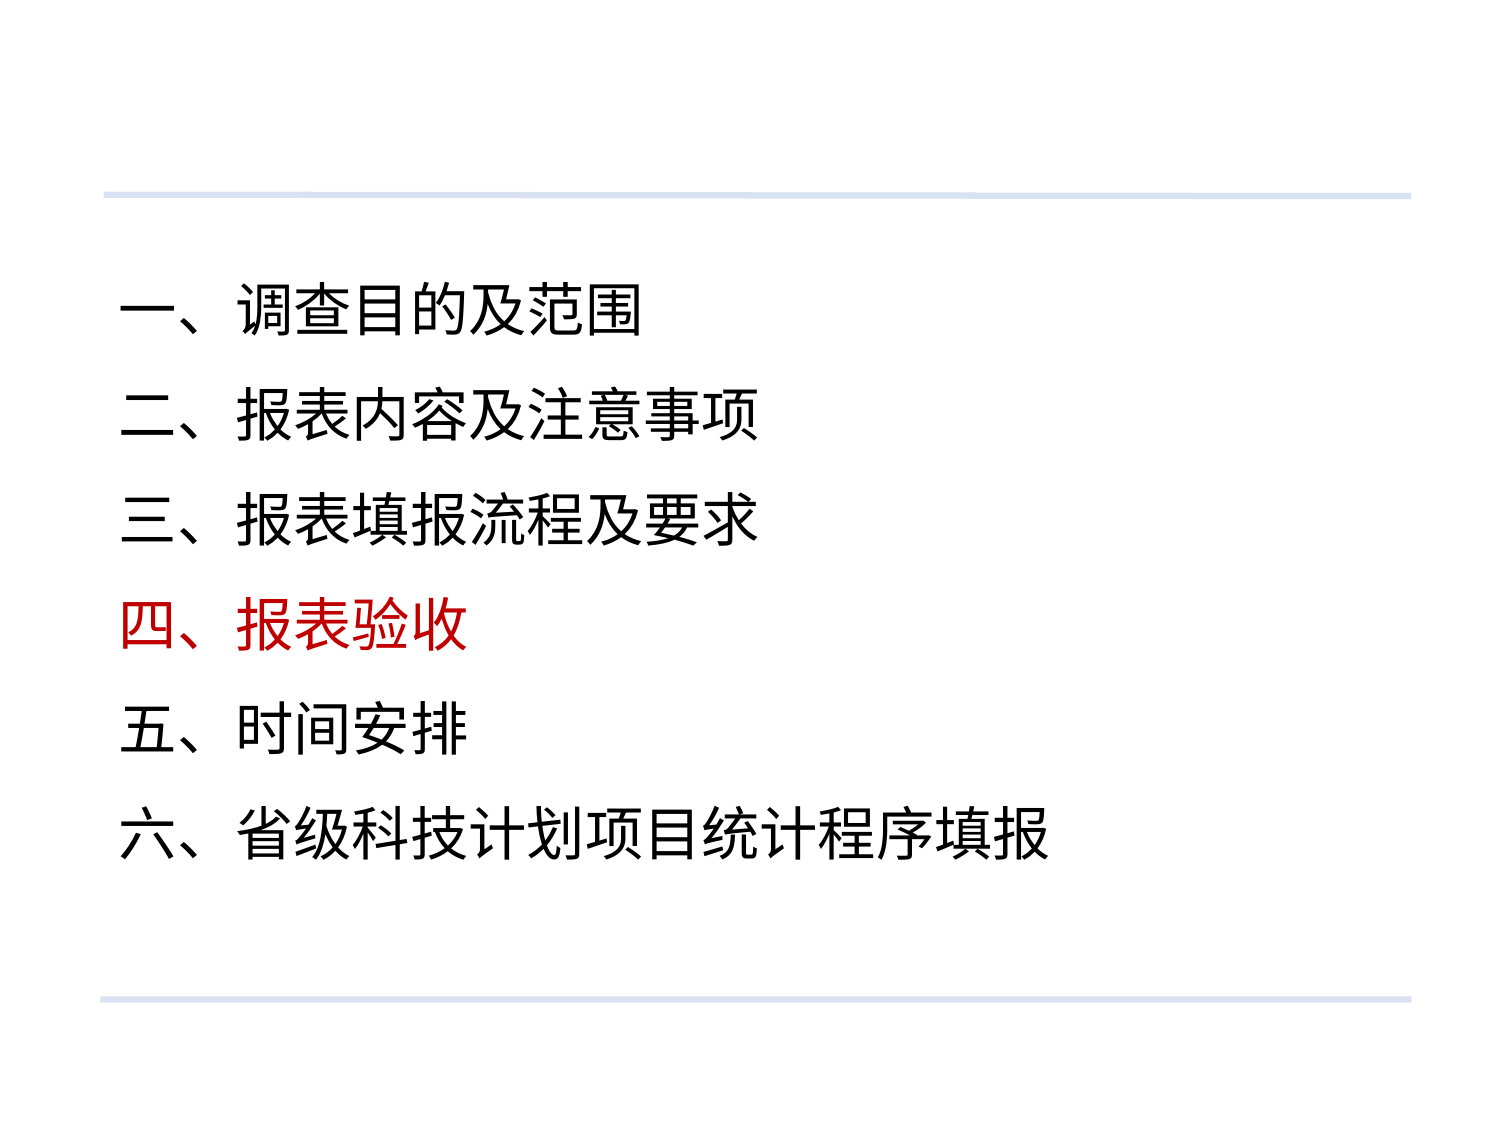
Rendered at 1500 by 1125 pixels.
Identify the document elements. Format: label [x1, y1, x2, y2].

text_box [100, 88, 1436, 1073]
